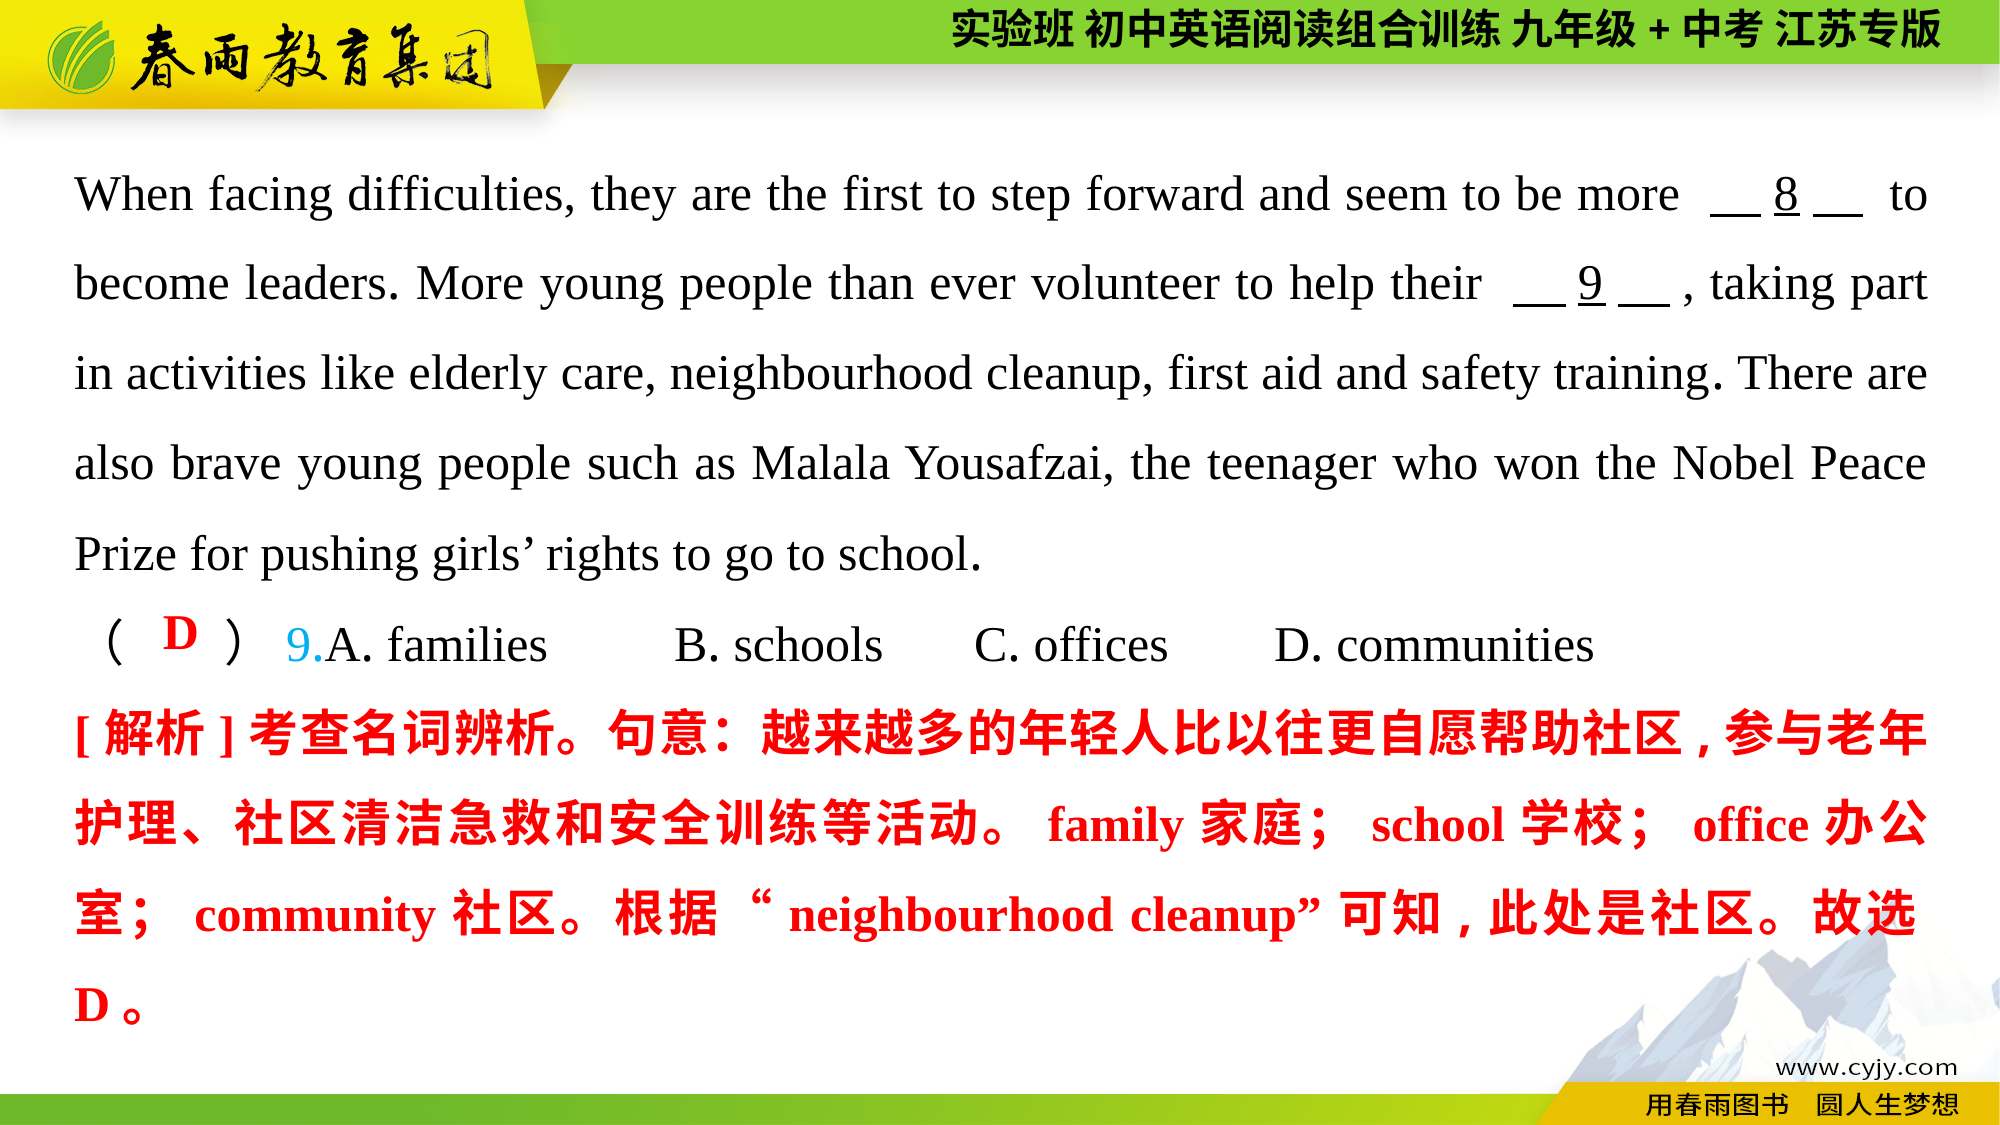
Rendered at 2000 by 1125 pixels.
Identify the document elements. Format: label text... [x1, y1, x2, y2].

text_box D [148, 591, 214, 664]
text_box [解析]考查名词辨析。句意：越来越多的年轻人比以往更自愿帮助社区,参与老年护理、社区清洁急救和安全训练等活动。family家庭；school学校；office办公室；community社区。根据“neighbourhood cleanup”可知,此处是社区。故选D。 [59, 664, 1944, 1040]
picture [0, 0, 2000, 1125]
list When facing difficulties, they are the first to step forward and seem to be more 8 to become leaders. More young people than ever volunteer to help their 9 , taking part in activities like elderly care, neighbourhood cleanup, first aid and safety training. There are also brave young people such as Malala Yousafzai, the teenager who won the Nobel Peace Prize for pushing girls’ rights to go to school. [59, 122, 1944, 574]
text_box （ ）9.A. families B. schools C. offices D. communities [59, 574, 1944, 664]
